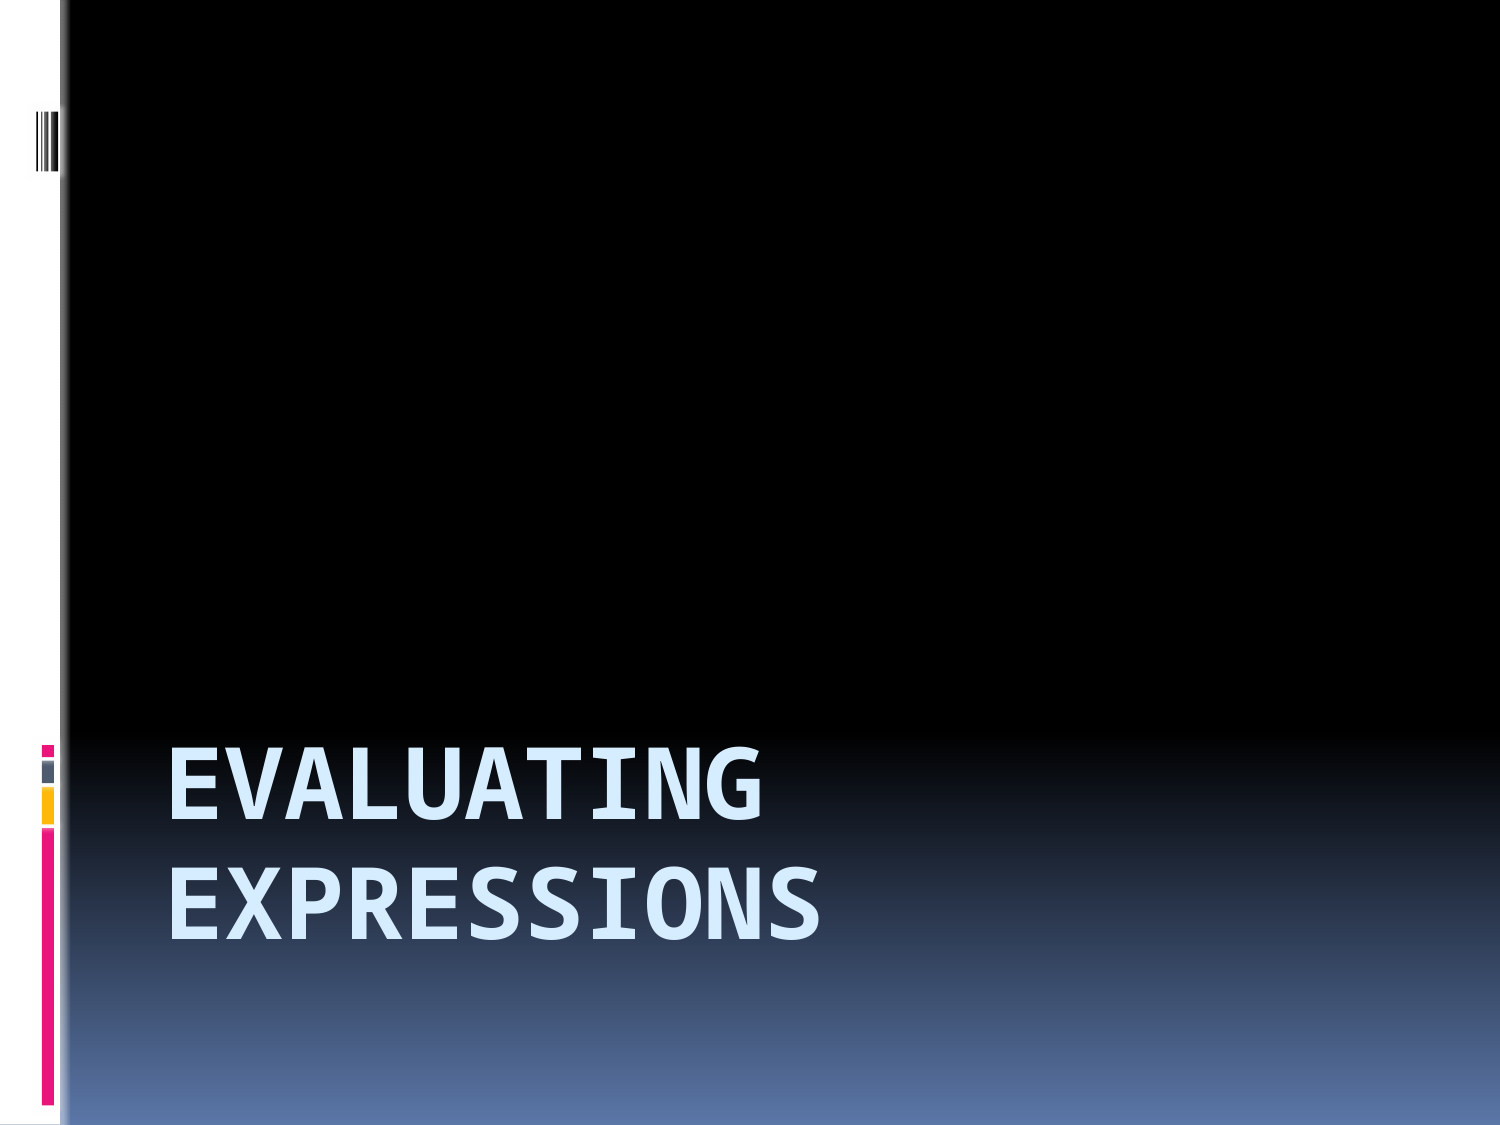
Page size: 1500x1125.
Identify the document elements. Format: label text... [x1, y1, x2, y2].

title Evaluating Expressions [150, 712, 1425, 1037]
